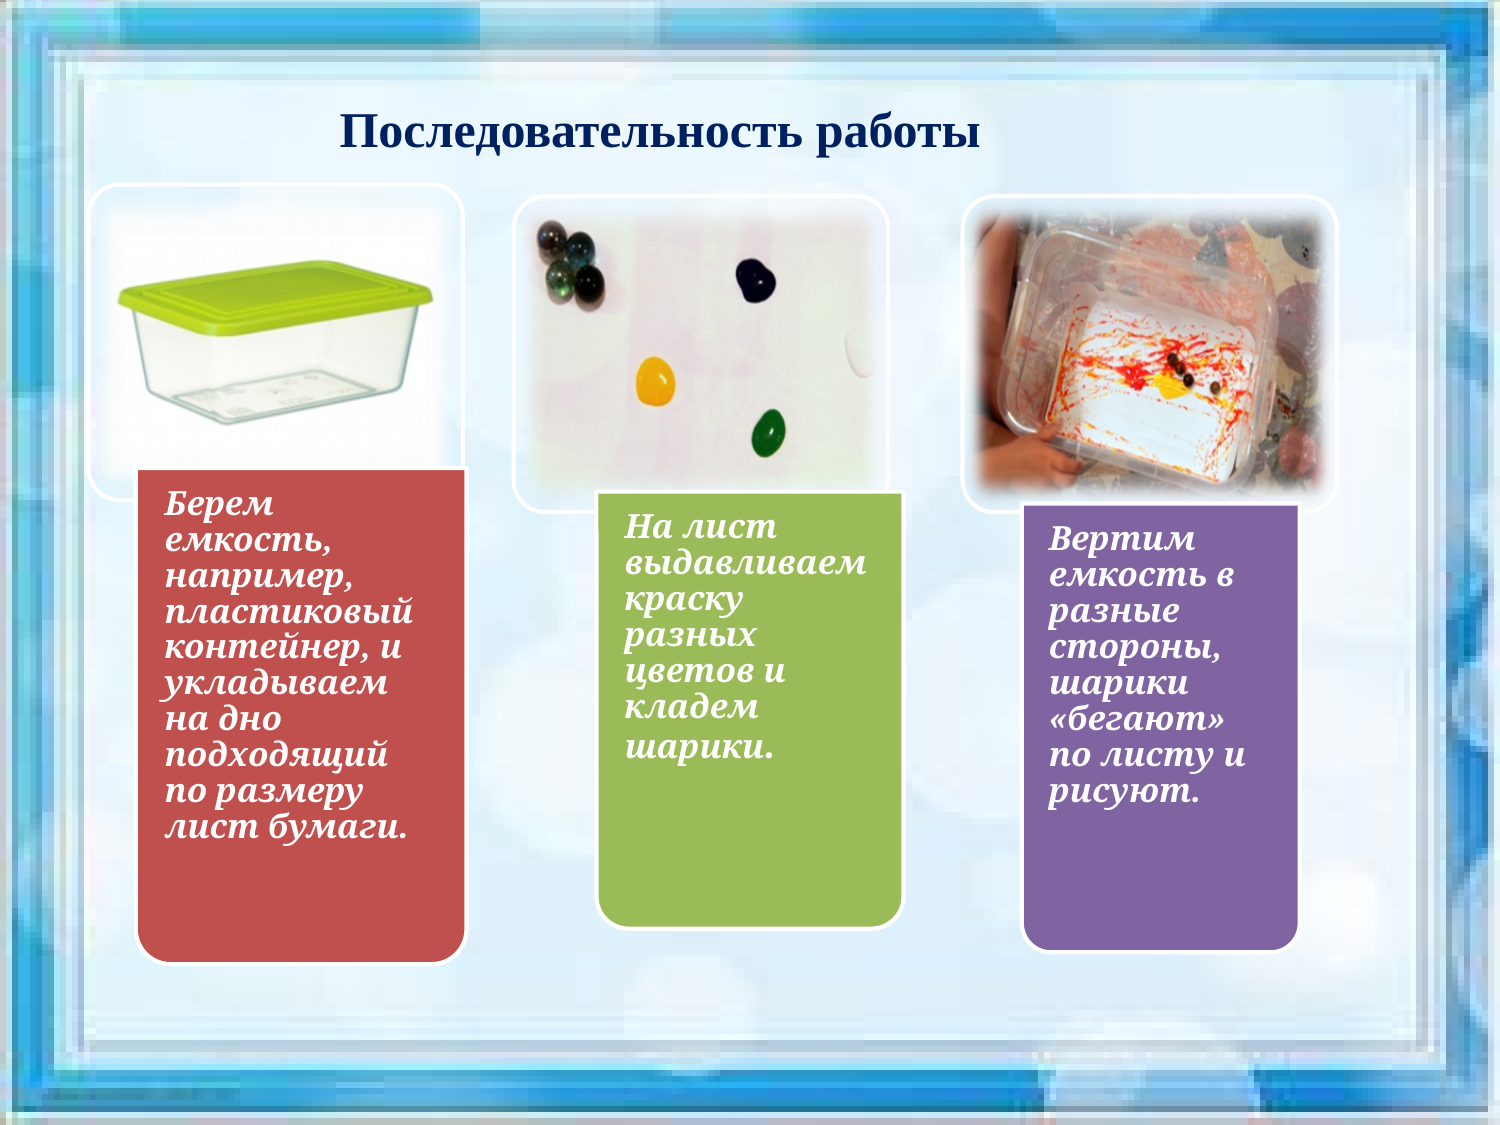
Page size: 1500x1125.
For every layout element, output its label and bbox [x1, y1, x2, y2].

text_box [596, 491, 904, 929]
picture [0, 0, 1500, 1125]
text_box [1021, 503, 1300, 953]
text_box [135, 467, 467, 965]
